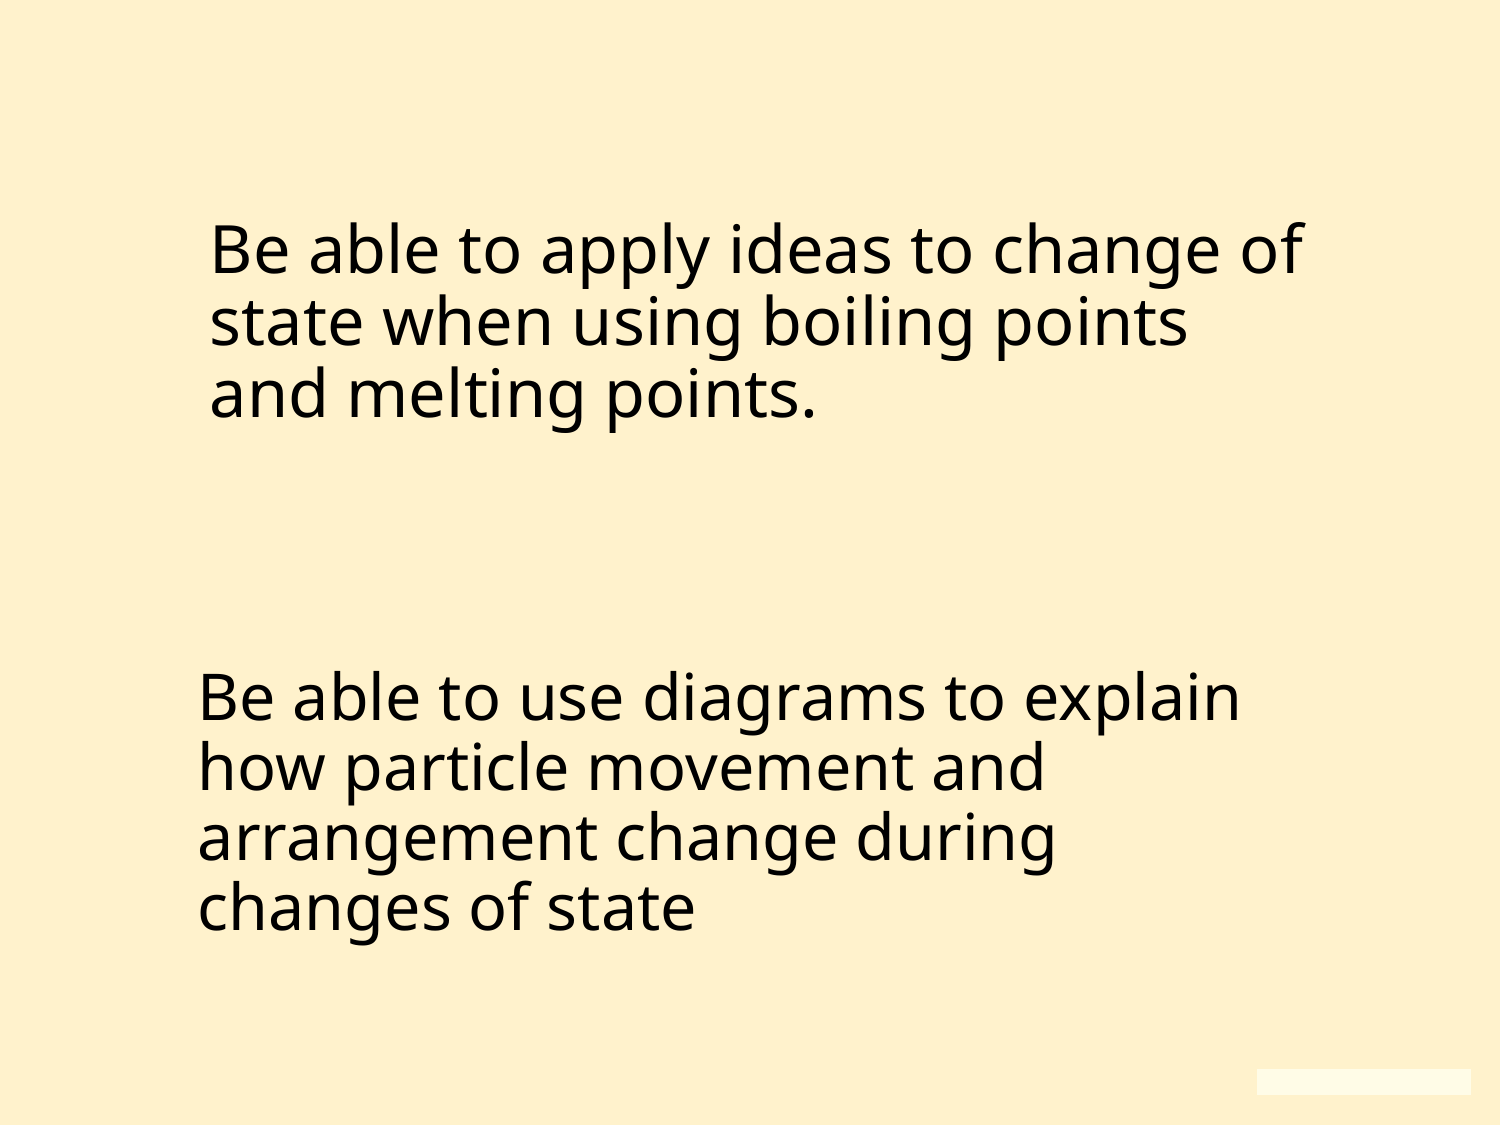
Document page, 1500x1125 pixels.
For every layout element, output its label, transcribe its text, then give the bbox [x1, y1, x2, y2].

list Be able to use diagrams to explain how particle movement and arrangement change during changes of state [183, 656, 1317, 953]
list Be able to apply ideas to change of state when using boiling points and melting points. [194, 208, 1329, 551]
text_box [1257, 1069, 1471, 1095]
